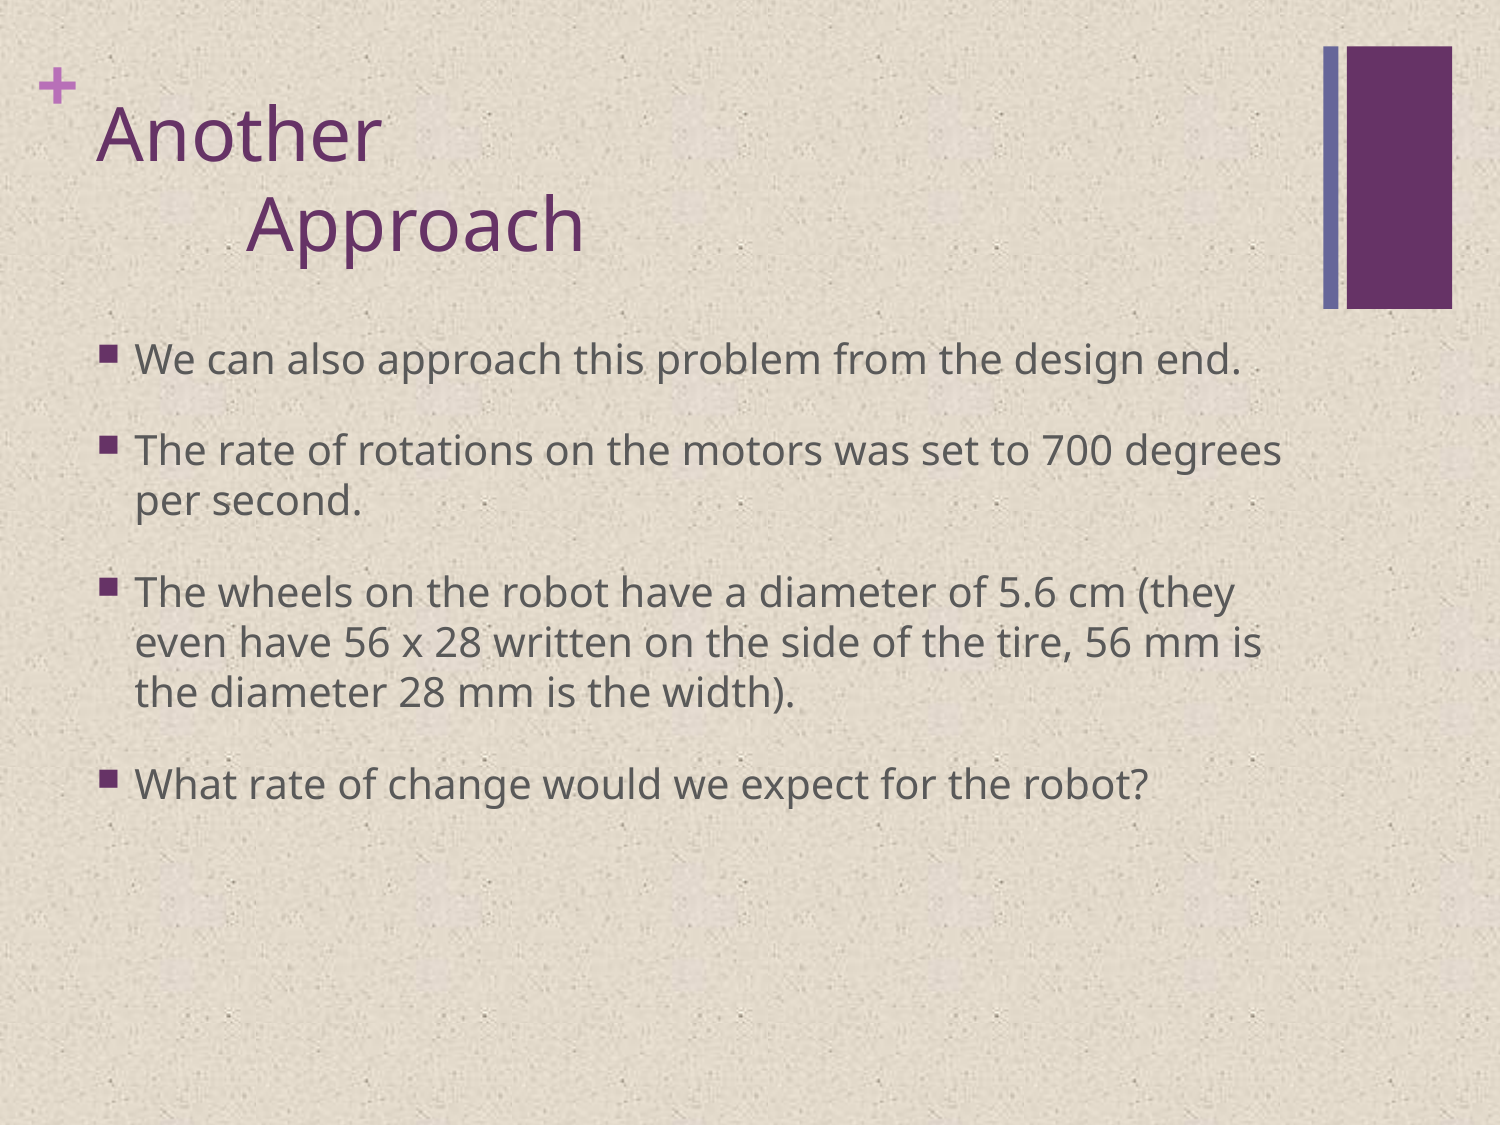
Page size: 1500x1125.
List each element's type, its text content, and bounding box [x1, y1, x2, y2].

title Another Approach [81, 79, 1322, 263]
list We can also approach this problem from the design end. The rate of rotations on the motors was set to 700 degrees per second. The wheels on the robot have a diameter of 5.6 cm (they even have 56 x 28 written on the side of the tire, 56 mm is the diameter 28 mm is the width). What rate of change would we expect for the robot? [81, 324, 1322, 1005]
picture [0, 0, 1500, 1125]
